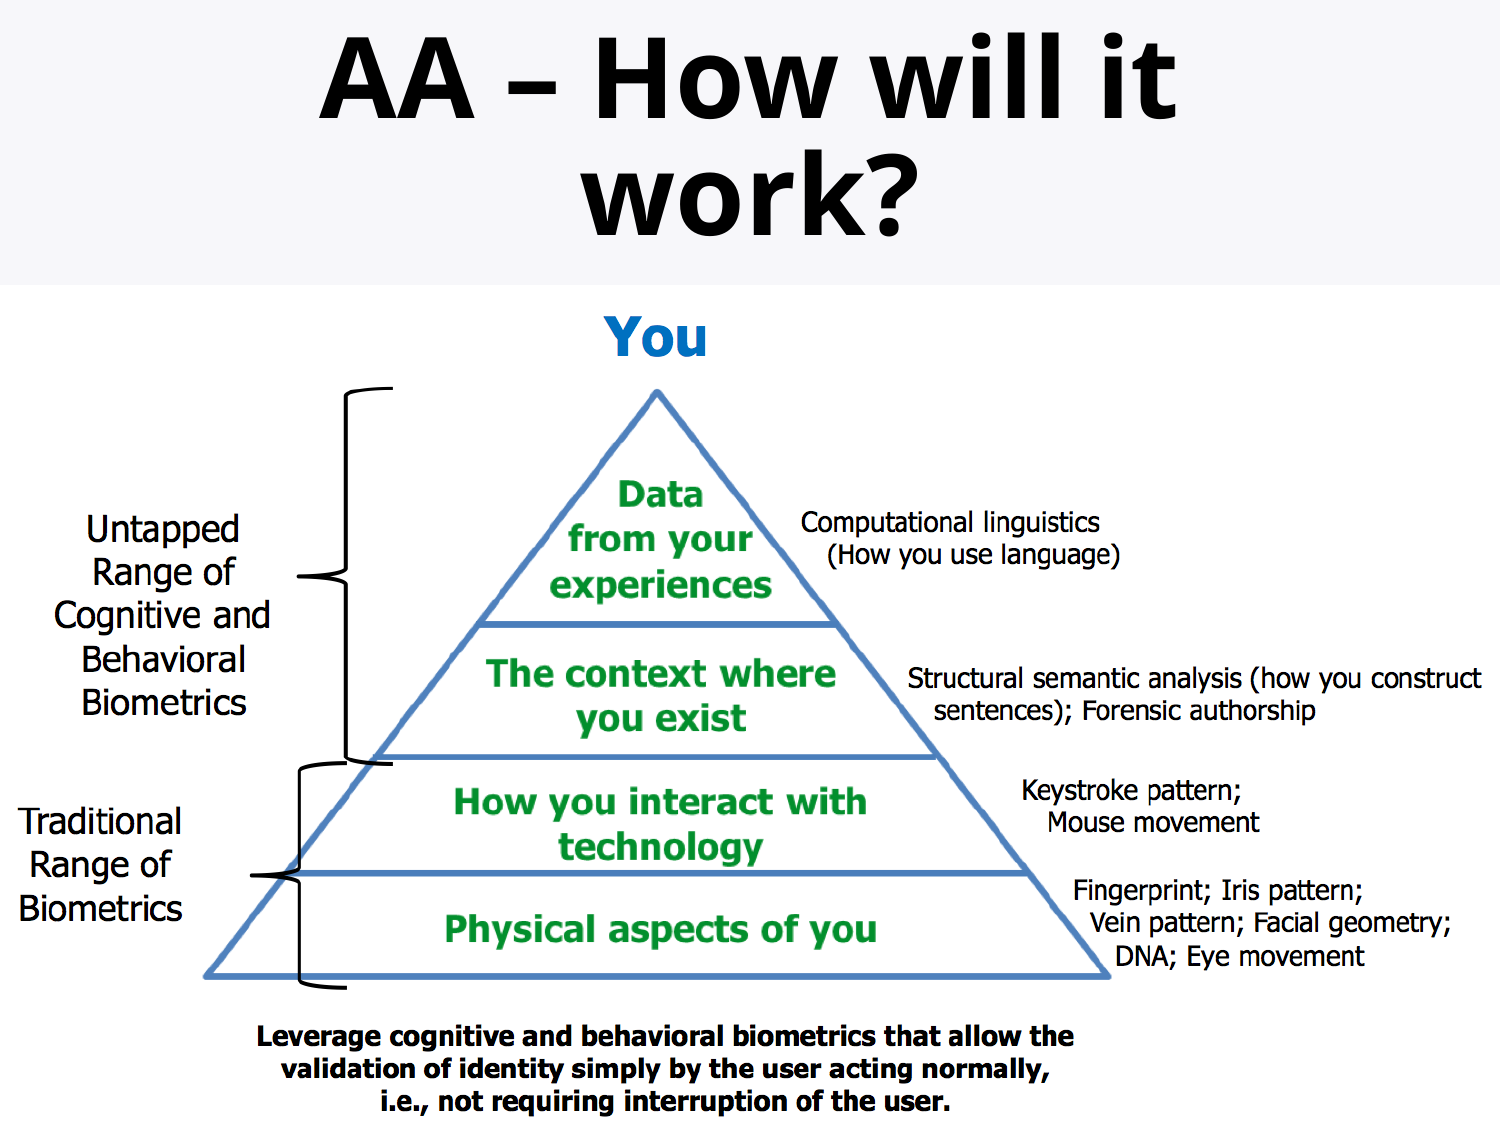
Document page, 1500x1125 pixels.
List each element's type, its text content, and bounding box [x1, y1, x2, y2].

title AA – How will it work? [150, 37, 1350, 245]
picture [0, 283, 1500, 1125]
